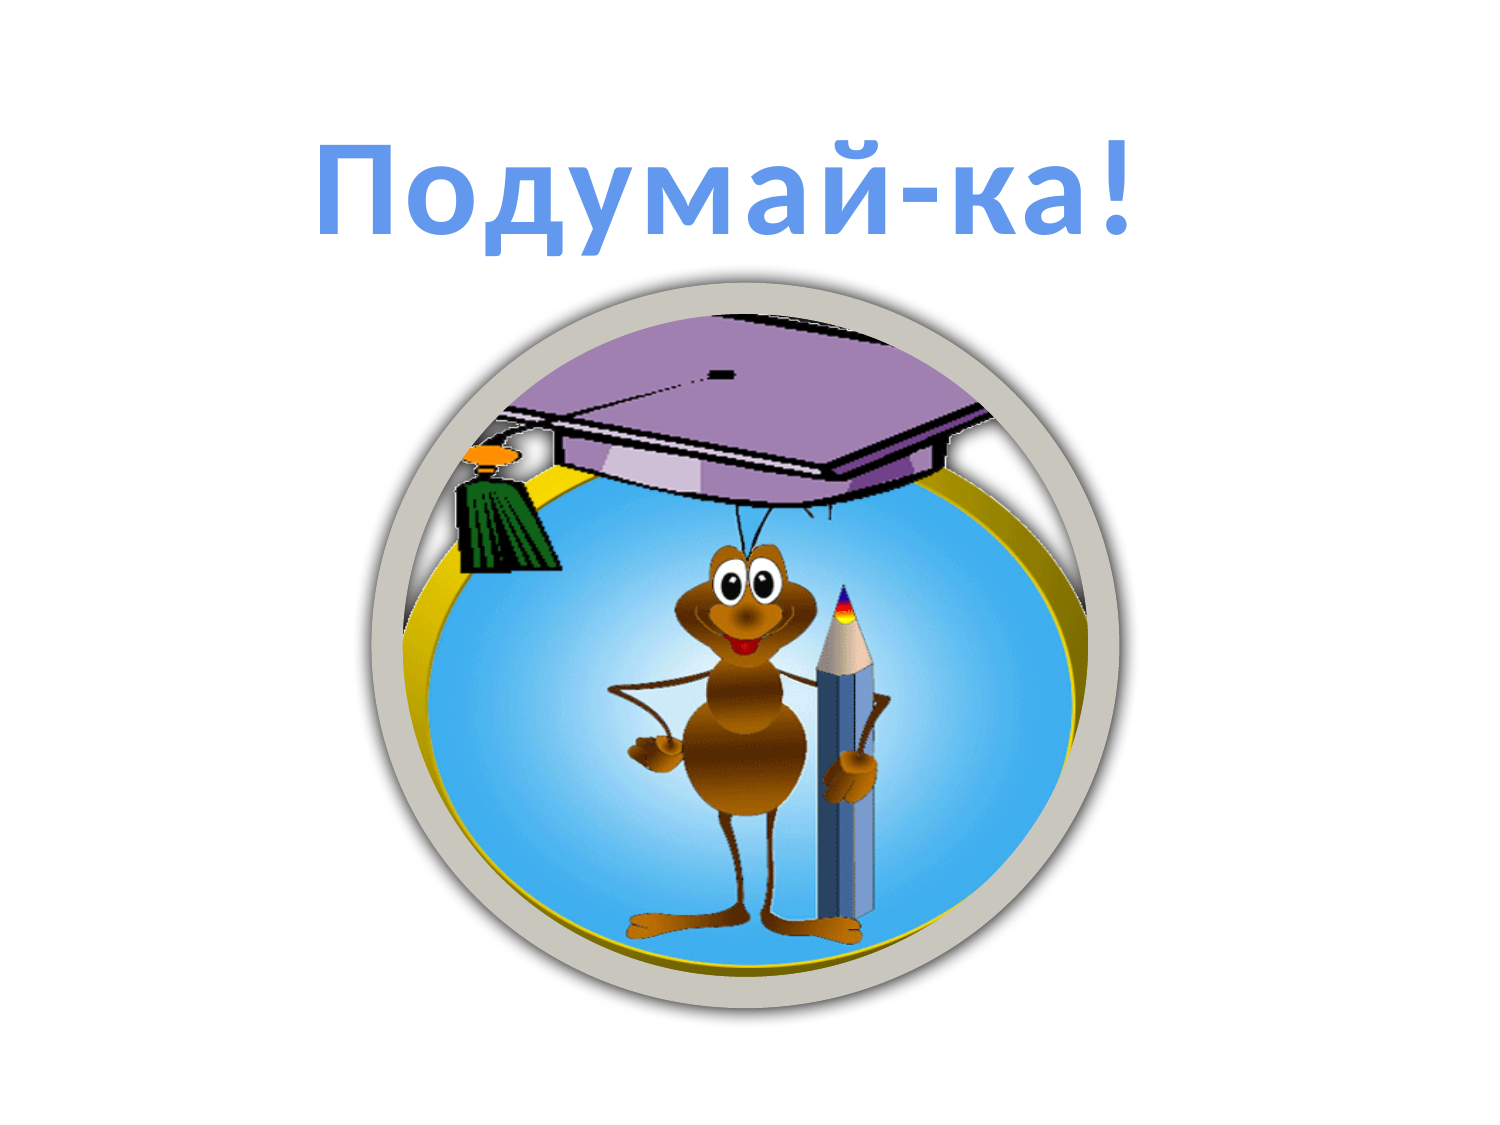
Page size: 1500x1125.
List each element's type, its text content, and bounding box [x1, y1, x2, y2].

picture [386, 298, 1105, 993]
text_box Подумай-ка! [41, 90, 1412, 270]
